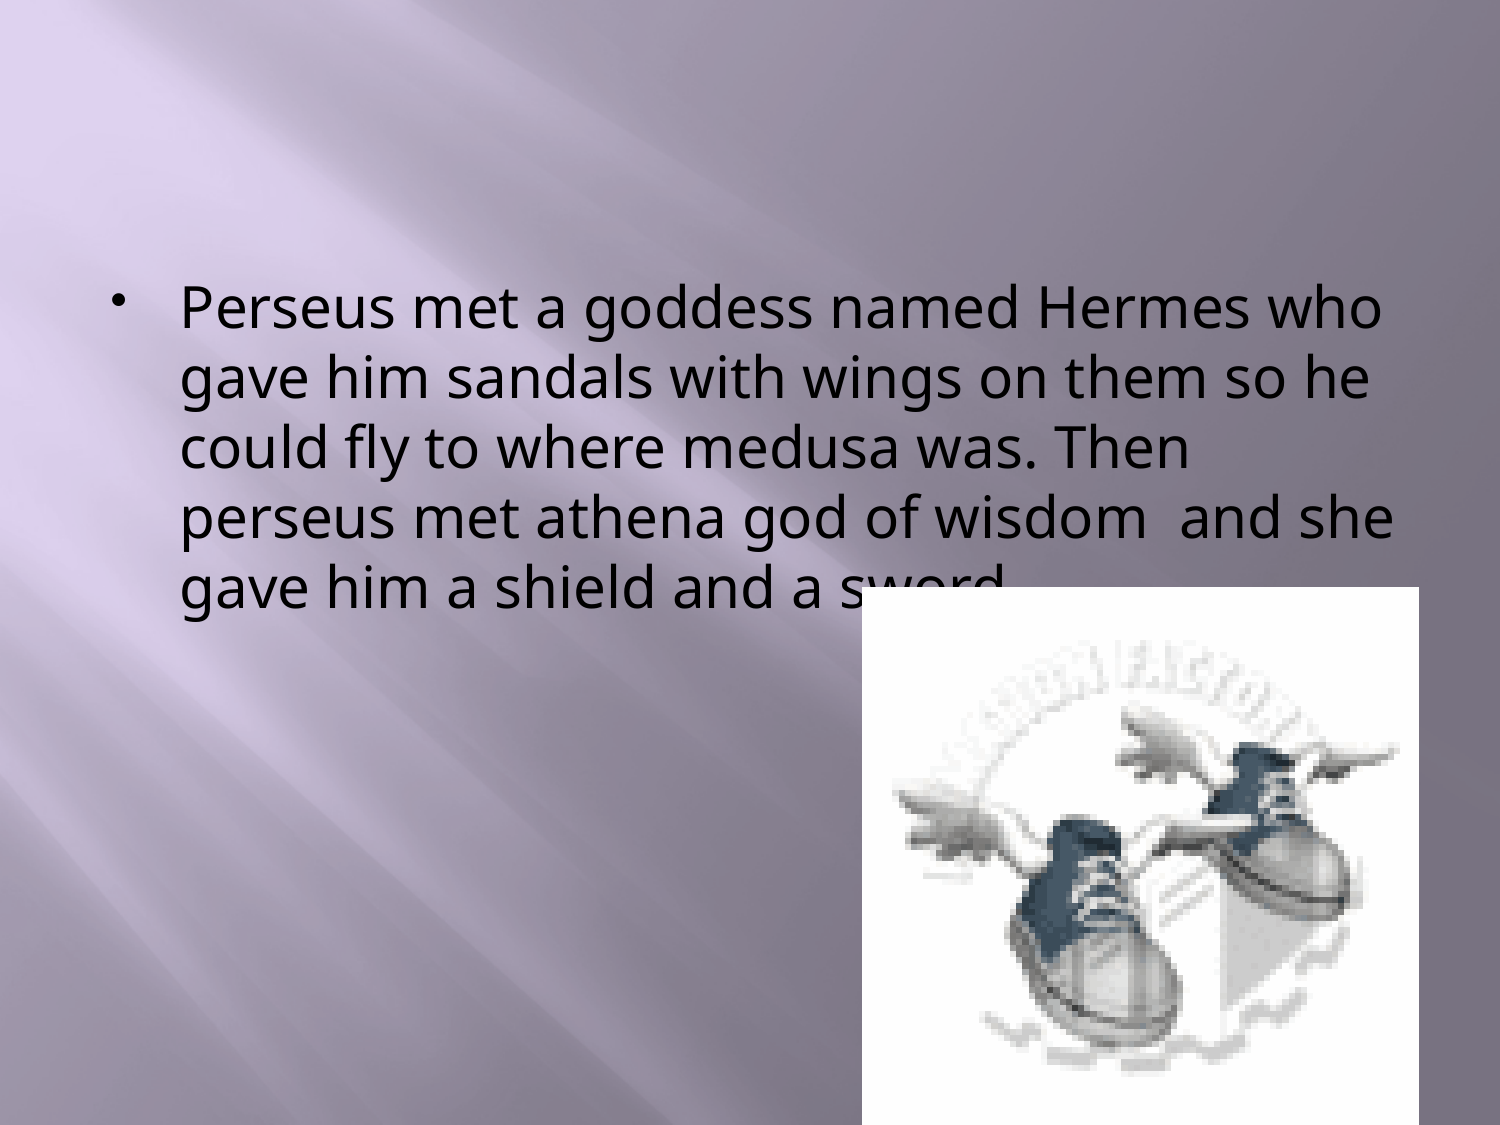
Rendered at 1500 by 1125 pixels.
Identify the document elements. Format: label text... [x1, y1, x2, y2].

list Perseus met a goddess named Hermes who gave him sandals with wings on them so he could fly to where medusa was. Then perseus met athena god of wisdom and she gave him a shield and a sword . [75, 262, 1425, 1035]
picture [862, 587, 1419, 1125]
